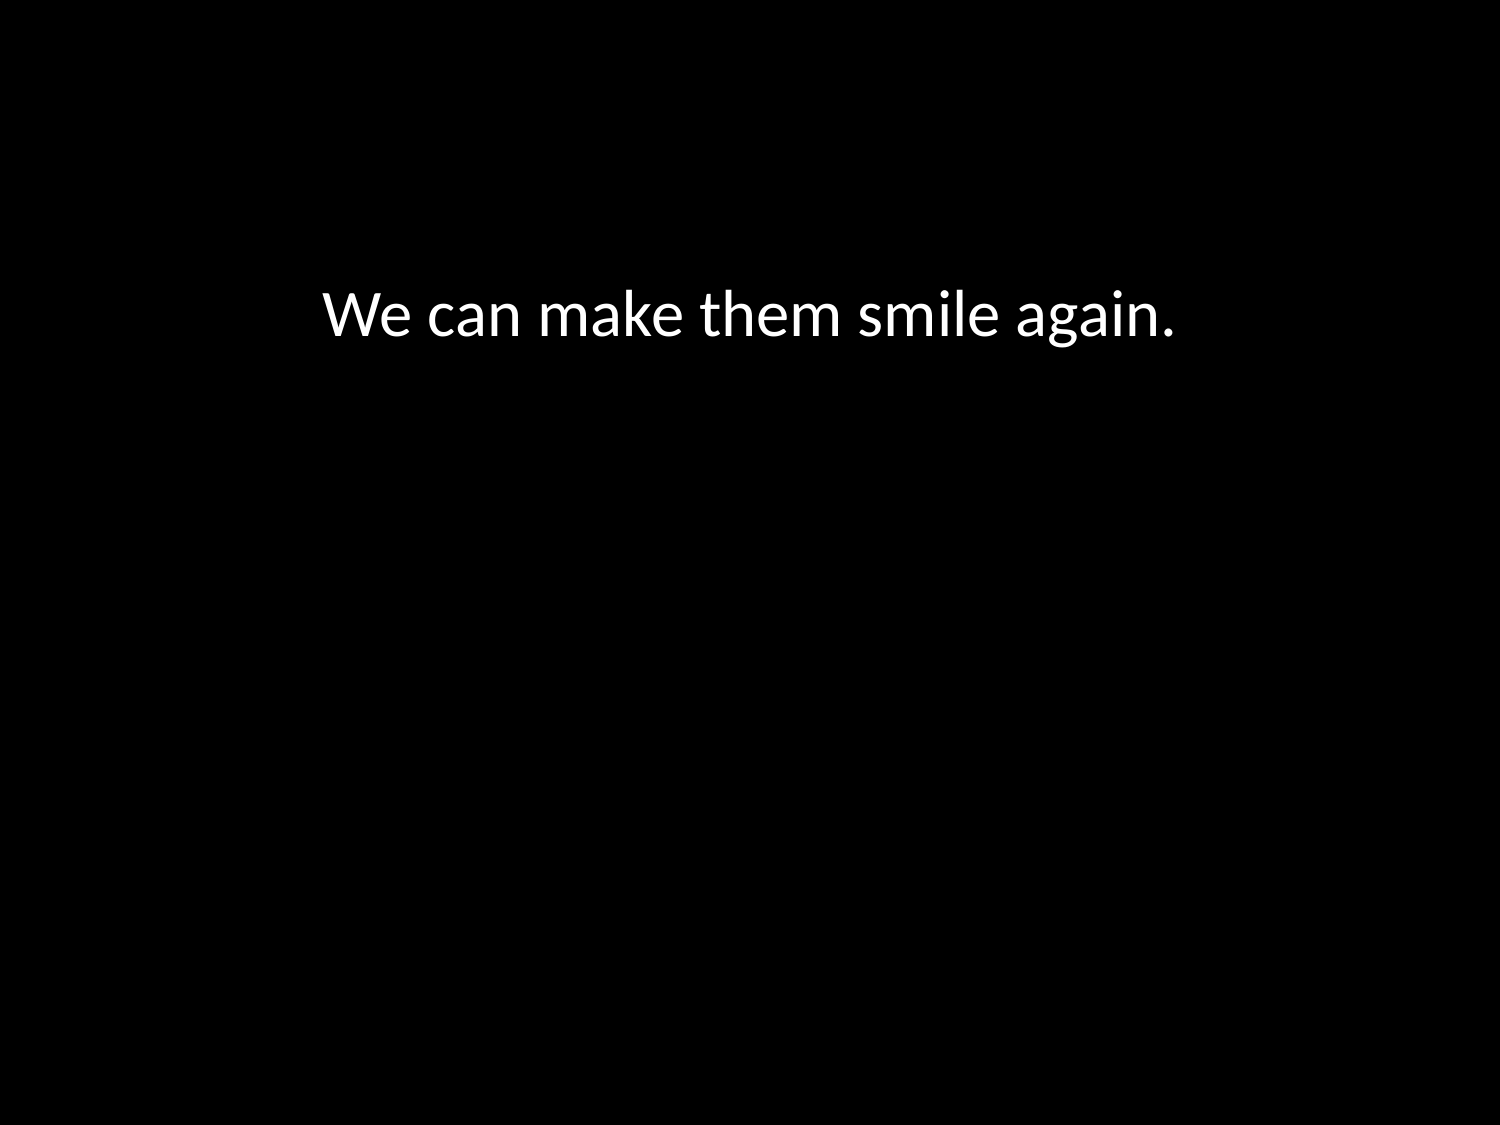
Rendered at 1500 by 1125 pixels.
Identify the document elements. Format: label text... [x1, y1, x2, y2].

list We can make them smile again. [75, 262, 1425, 1005]
